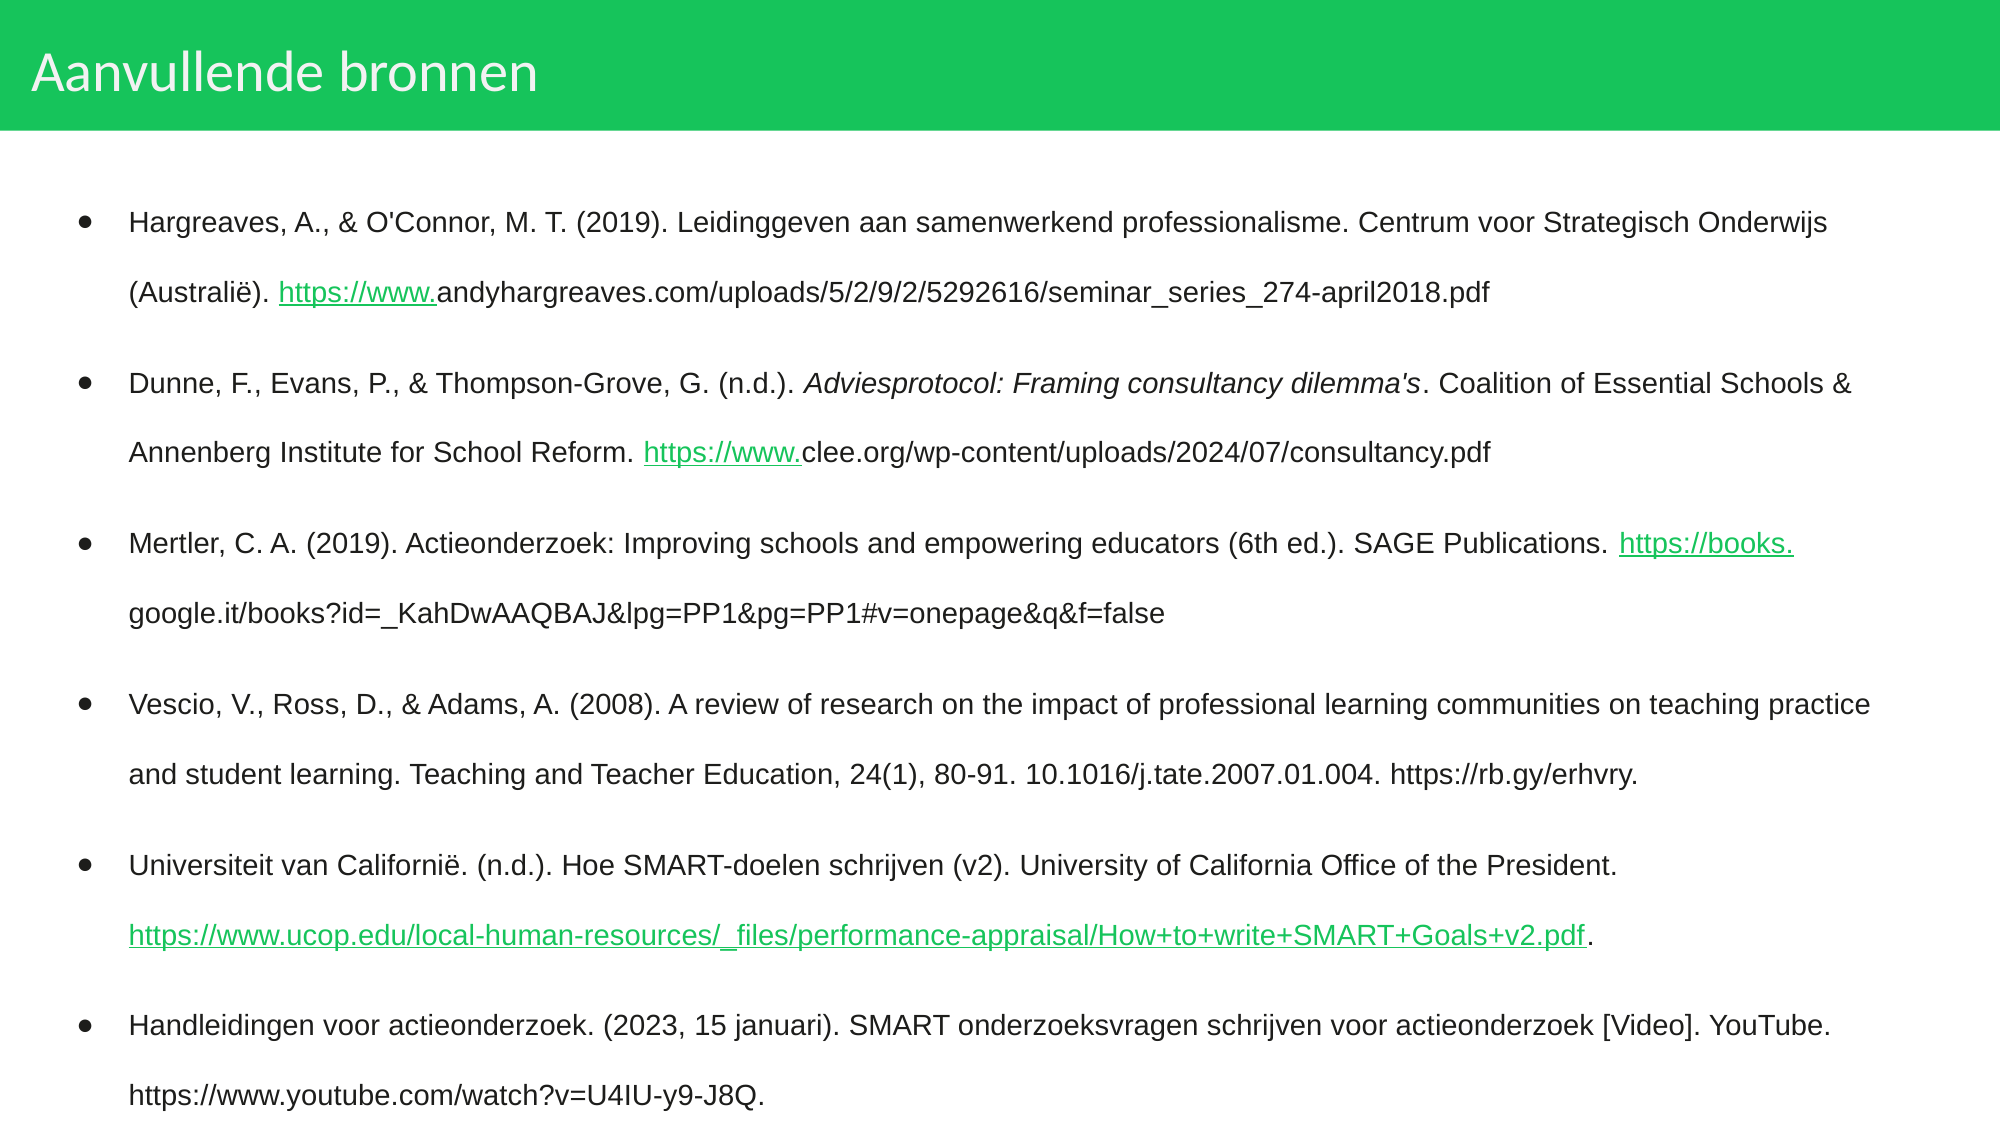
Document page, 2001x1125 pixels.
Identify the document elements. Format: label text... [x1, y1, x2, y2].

title Aanvullende bronnen [16, 13, 1976, 131]
list Hargreaves, A., & O'Connor, M. T. (2019). Leidinggeven aan samenwerkend professionalisme. Centrum voor Strategisch Onderwijs (Australië). https://www.andyhargreaves.com/uploads/5/2/9/2/5292616/seminar_series_274-april2018.pdf Dunne, F., Evans, P., & Thompson-Grove, G. (n.d.). Adviesprotocol: Framing consultancy dilemma's. Coalition of Essential Schools & Annenberg Institute for School Reform. https://www.clee.org/wp-content/uploads/2024/07/consultancy.pdf Mertler, C. A. (2019). Actieonderzoek: Improving schools and empowering educators (6th ed.). SAGE Publications. https://books.google.it/books?id=_KahDwAAQBAJ&lpg=PP1&pg=PP1#v=onepage&q&f=false Vescio, V., Ross, D., & Adams, A. (2008). A review of research on the impact of professional learning communities on teaching practice and student learning. Teaching and Teacher Education, 24(1), 80-91. 10.1016/j.tate.2007.01.004. https://rb.gy/erhvry. Universiteit van Californië. (n.d.). Hoe SMART-doelen schrijven (v2). University of California Office of the President. https://www.ucop.edu/local-human-resources/_files/performance-appraisal/How+to+write+SMART+Goals+v2.pdf. Handleidingen voor actieonderzoek. (2023, 15 januari). SMART onderzoeksvragen schrijven voor actieonderzoek [Video]. YouTube. https://www.youtube.com/watch?v=U4IU-y9-J8Q. [38, 160, 1931, 1029]
